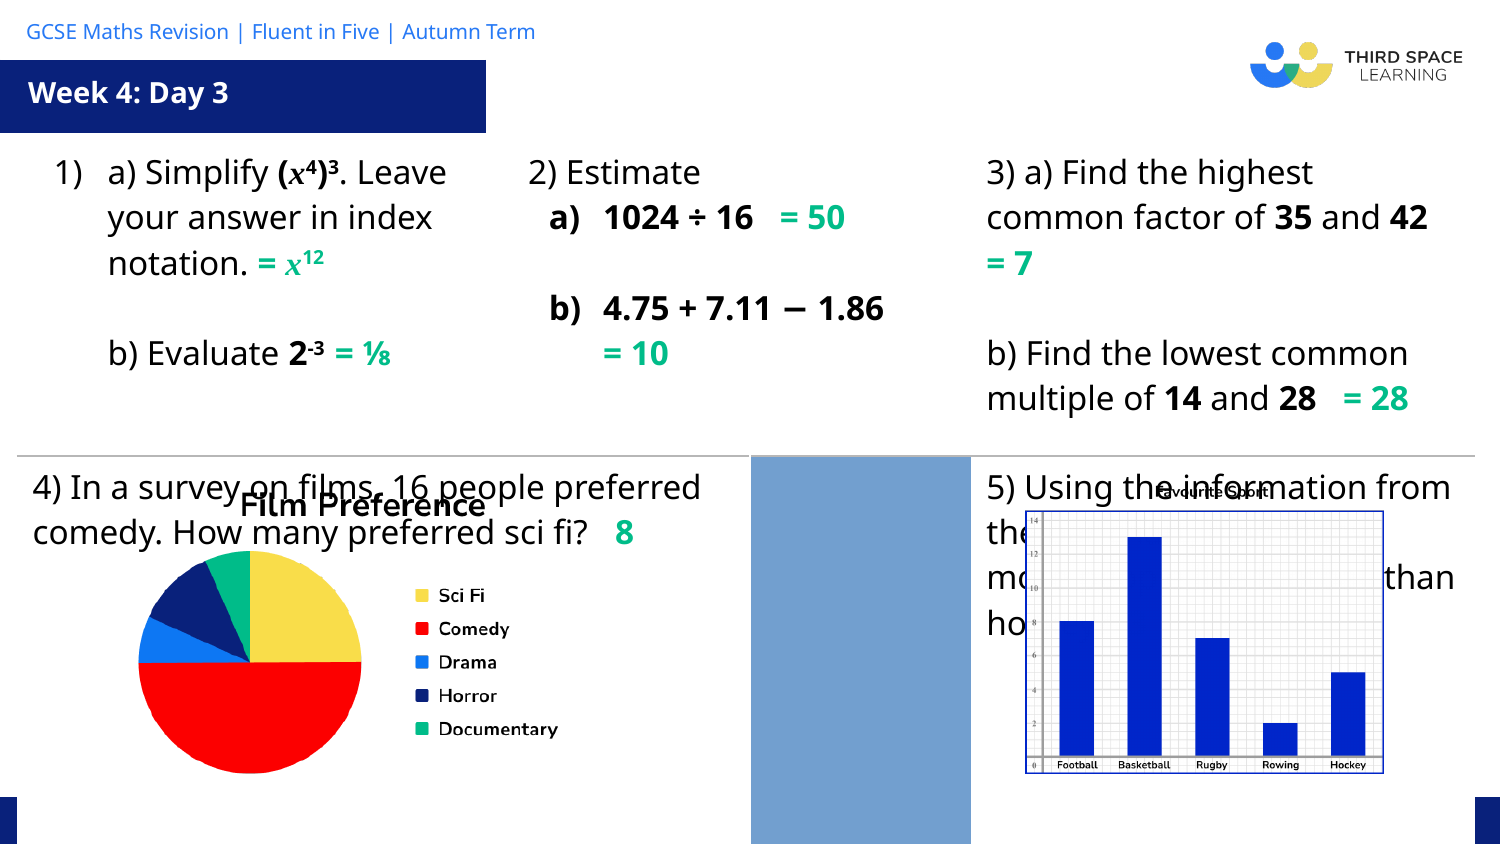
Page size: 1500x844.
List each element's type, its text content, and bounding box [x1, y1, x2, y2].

picture [137, 483, 560, 775]
table_header 2) Estimate 1024 ÷ 16 = 50 4.75 + 7.11 − 1.86 = 10 [514, 142, 971, 455]
picture [1025, 481, 1384, 775]
table_cell 5) Using the information from the bar chart, how many more people like football than hockey? 3 [972, 457, 1474, 844]
table_header a) Simplify (x4)3. Leave your answer in index notation. = x12 b) Evaluate 2-3 = ⅛ [19, 142, 512, 455]
table_cell 4) In a survey on films, 16 people preferred comedy. How many preferred sci fi? 8 [19, 457, 749, 844]
table_header 3) a) Find the highest common factor of 35 and 42 = 7 b) Find the lowest common multiple of 14 and 28 = 28 [972, 142, 1474, 455]
text_box Week 4: Day 3 [13, 59, 383, 125]
picture [1250, 33, 1465, 99]
